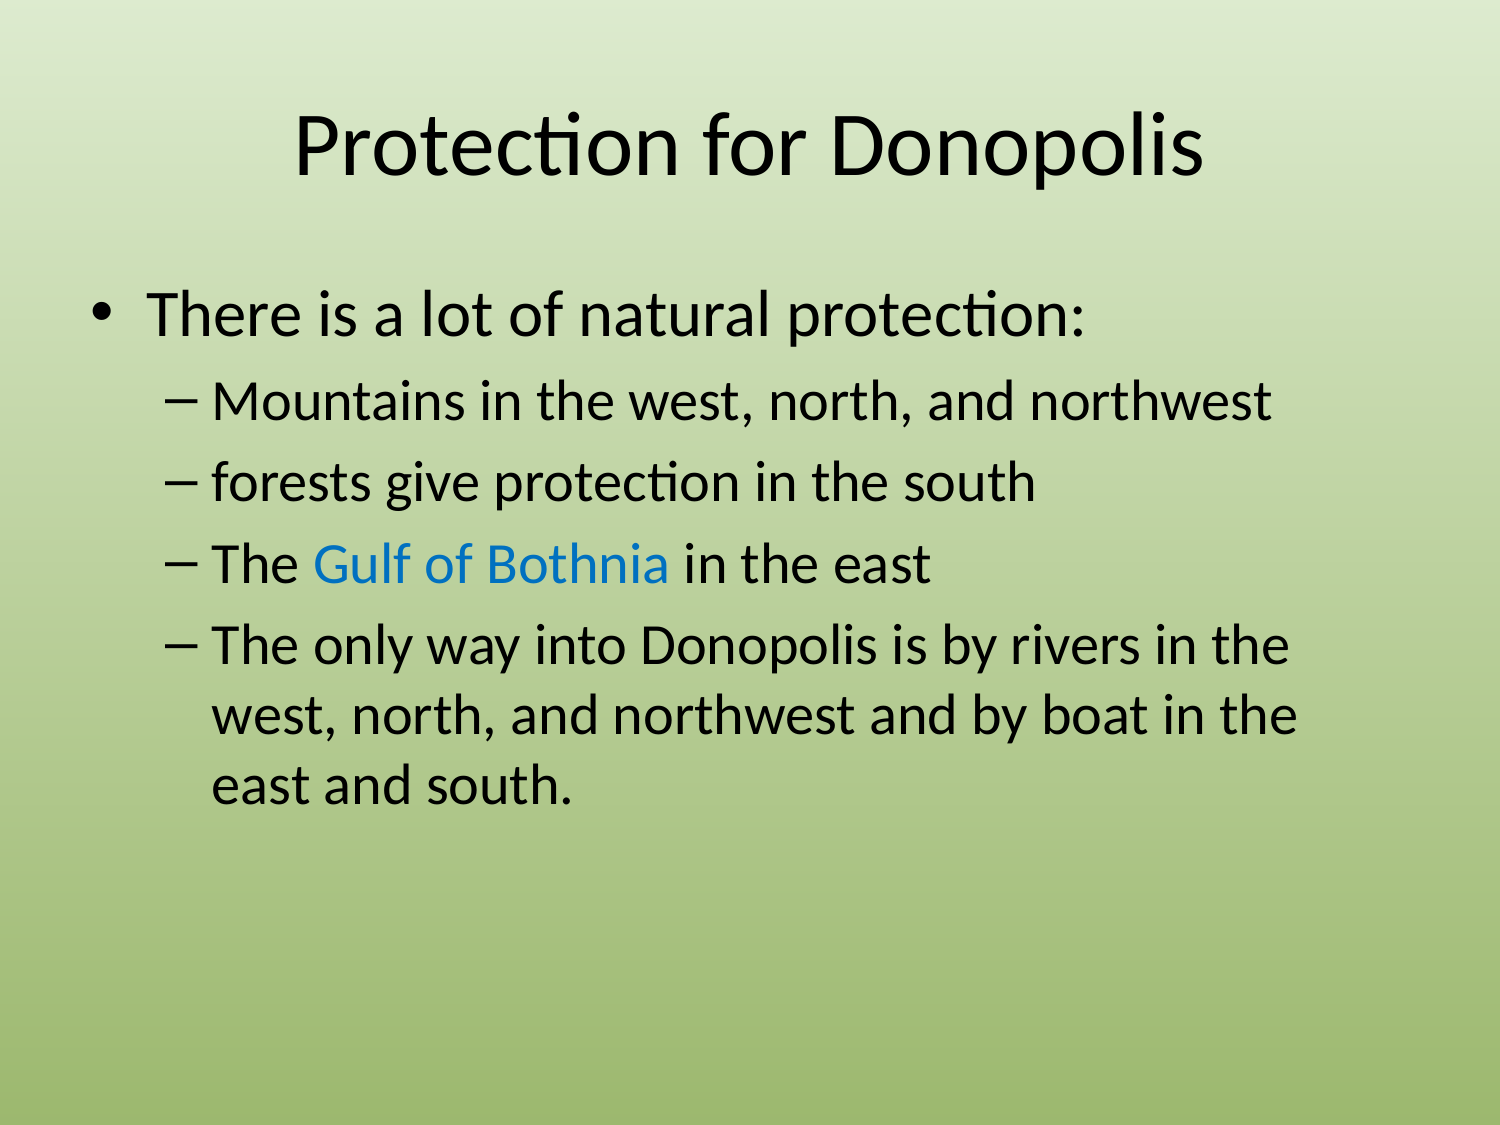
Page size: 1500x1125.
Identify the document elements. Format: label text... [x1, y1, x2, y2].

title Protection for Donopolis [75, 45, 1425, 233]
list There is a lot of natural protection: Mountains in the west, north, and northwest forests give protection in the south The Gulf of Bothnia in the east The only way into Donopolis is by rivers in the west, north, and northwest and by boat in the east and south. [75, 262, 1425, 1005]
